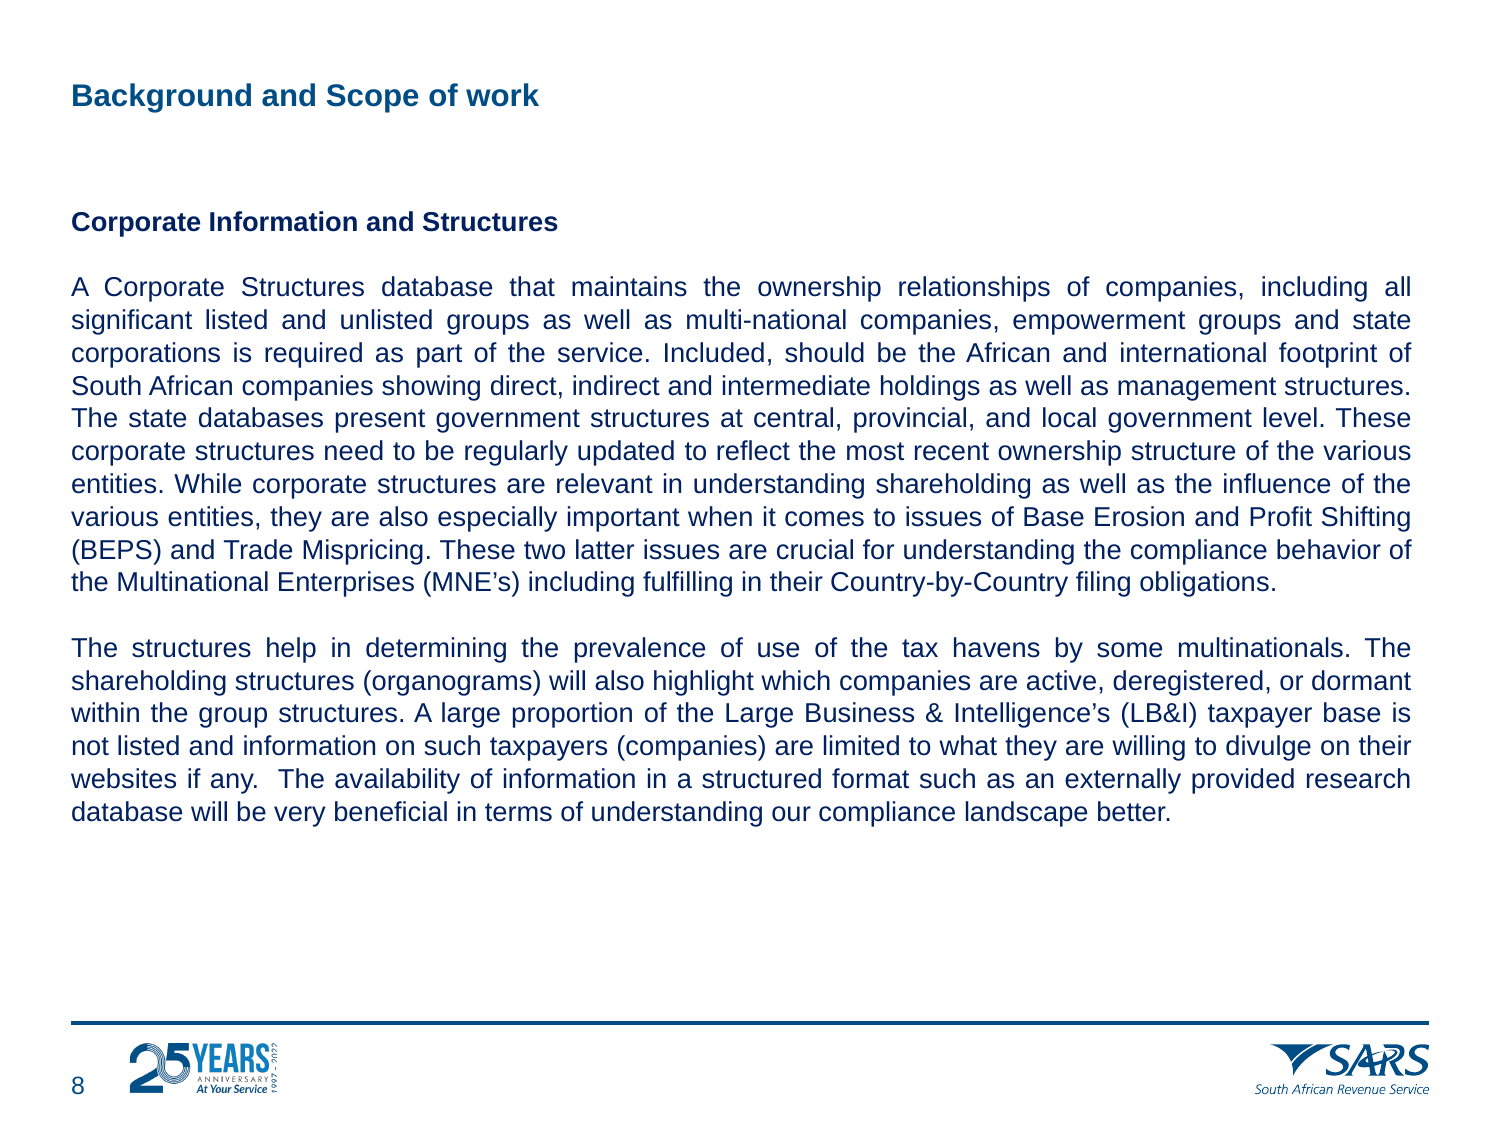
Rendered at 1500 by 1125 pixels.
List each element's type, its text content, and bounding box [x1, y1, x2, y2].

title Background and Scope of work [56, 72, 1350, 160]
list Corporate Information and Structures A Corporate Structures database that maintains the ownership relationships of companies, including all significant listed and unlisted groups as well as multi-national companies, empowerment groups and state corporations is required as part of the service. Included, should be the African and international footprint of South African companies showing direct, indirect and intermediate holdings as well as management structures. The state databases present government structures at central, provincial, and local government level. These corporate structures need to be regularly updated to reflect the most recent ownership structure of the various entities. While corporate structures are relevant in understanding shareholding as well as the influence of the various entities, they are also especially important when it comes to issues of Base Erosion and Profit Shifting (BEPS) and Trade Mispricing. These two latter issues are crucial for understanding the compliance behavior of the Multinational Enterprises (MNE’s) including fulfilling in their Country-by-Country filing obligations. The structures help in determining the prevalence of use of the tax havens by some multinationals. The shareholding structures (organograms) will also highlight which companies are active, deregistered, or dormant within the group structures. A large proportion of the Large Business & Intelligence’s (LB&I) taxpayer base is not listed and information on such taxpayers (companies) are limited to what they are willing to divulge on their websites if any. The availability of information in a structured format such as an externally provided research database will be very beneficial in terms of understanding our compliance landscape better. [55, 196, 1430, 894]
slide_number 7 [56, 1054, 394, 1115]
